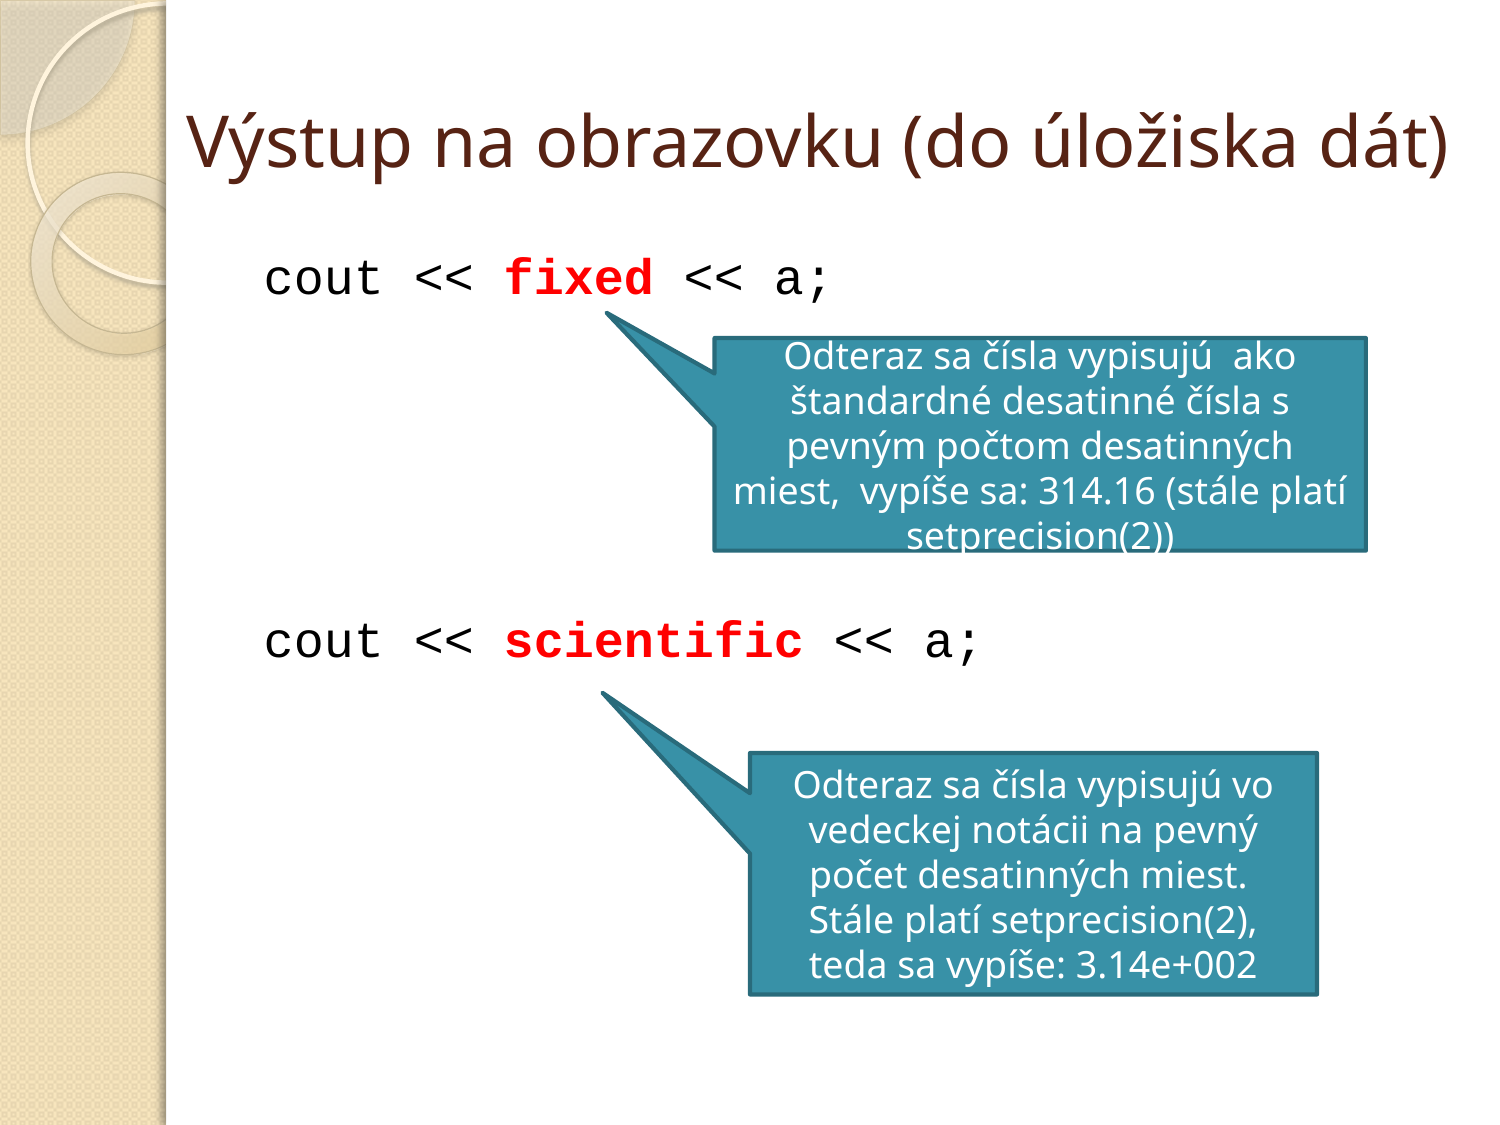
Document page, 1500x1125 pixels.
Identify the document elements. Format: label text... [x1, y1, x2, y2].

text_box Odteraz sa čísla vypisujú ako štandardné desatinné čísla s pevným počtom desatinných miest, vypíše sa: 314.16 (stále platí setprecision(2)) [604, 310, 1368, 553]
list cout << fixed << a; cout << scientific << a; [235, 237, 1466, 1125]
text_box Odteraz sa čísla vypisujú vo vedeckej notácii na pevný počet desatinných miest. Stále platí setprecision(2), teda sa vypíše: 3.14e+002 [600, 690, 1320, 997]
title Výstup na obrazovku (do úložiska dát) [171, 45, 1466, 233]
